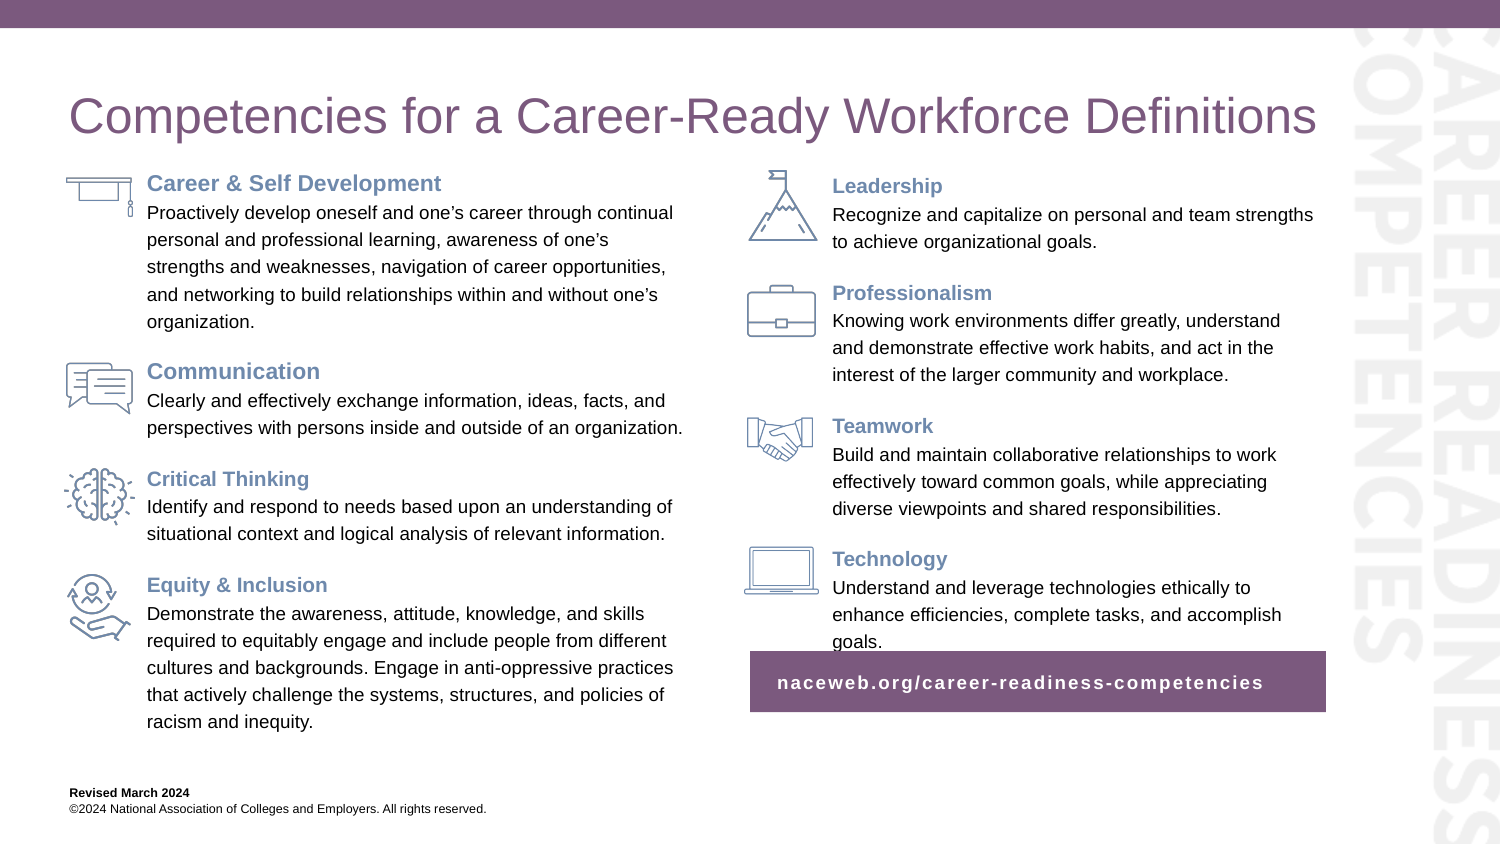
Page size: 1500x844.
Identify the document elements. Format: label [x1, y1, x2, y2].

picture [747, 170, 819, 241]
picture [747, 276, 816, 345]
picture [66, 355, 133, 422]
picture [747, 407, 813, 473]
picture [744, 533, 819, 608]
picture [64, 461, 135, 532]
picture [66, 161, 133, 228]
picture [65, 574, 133, 641]
